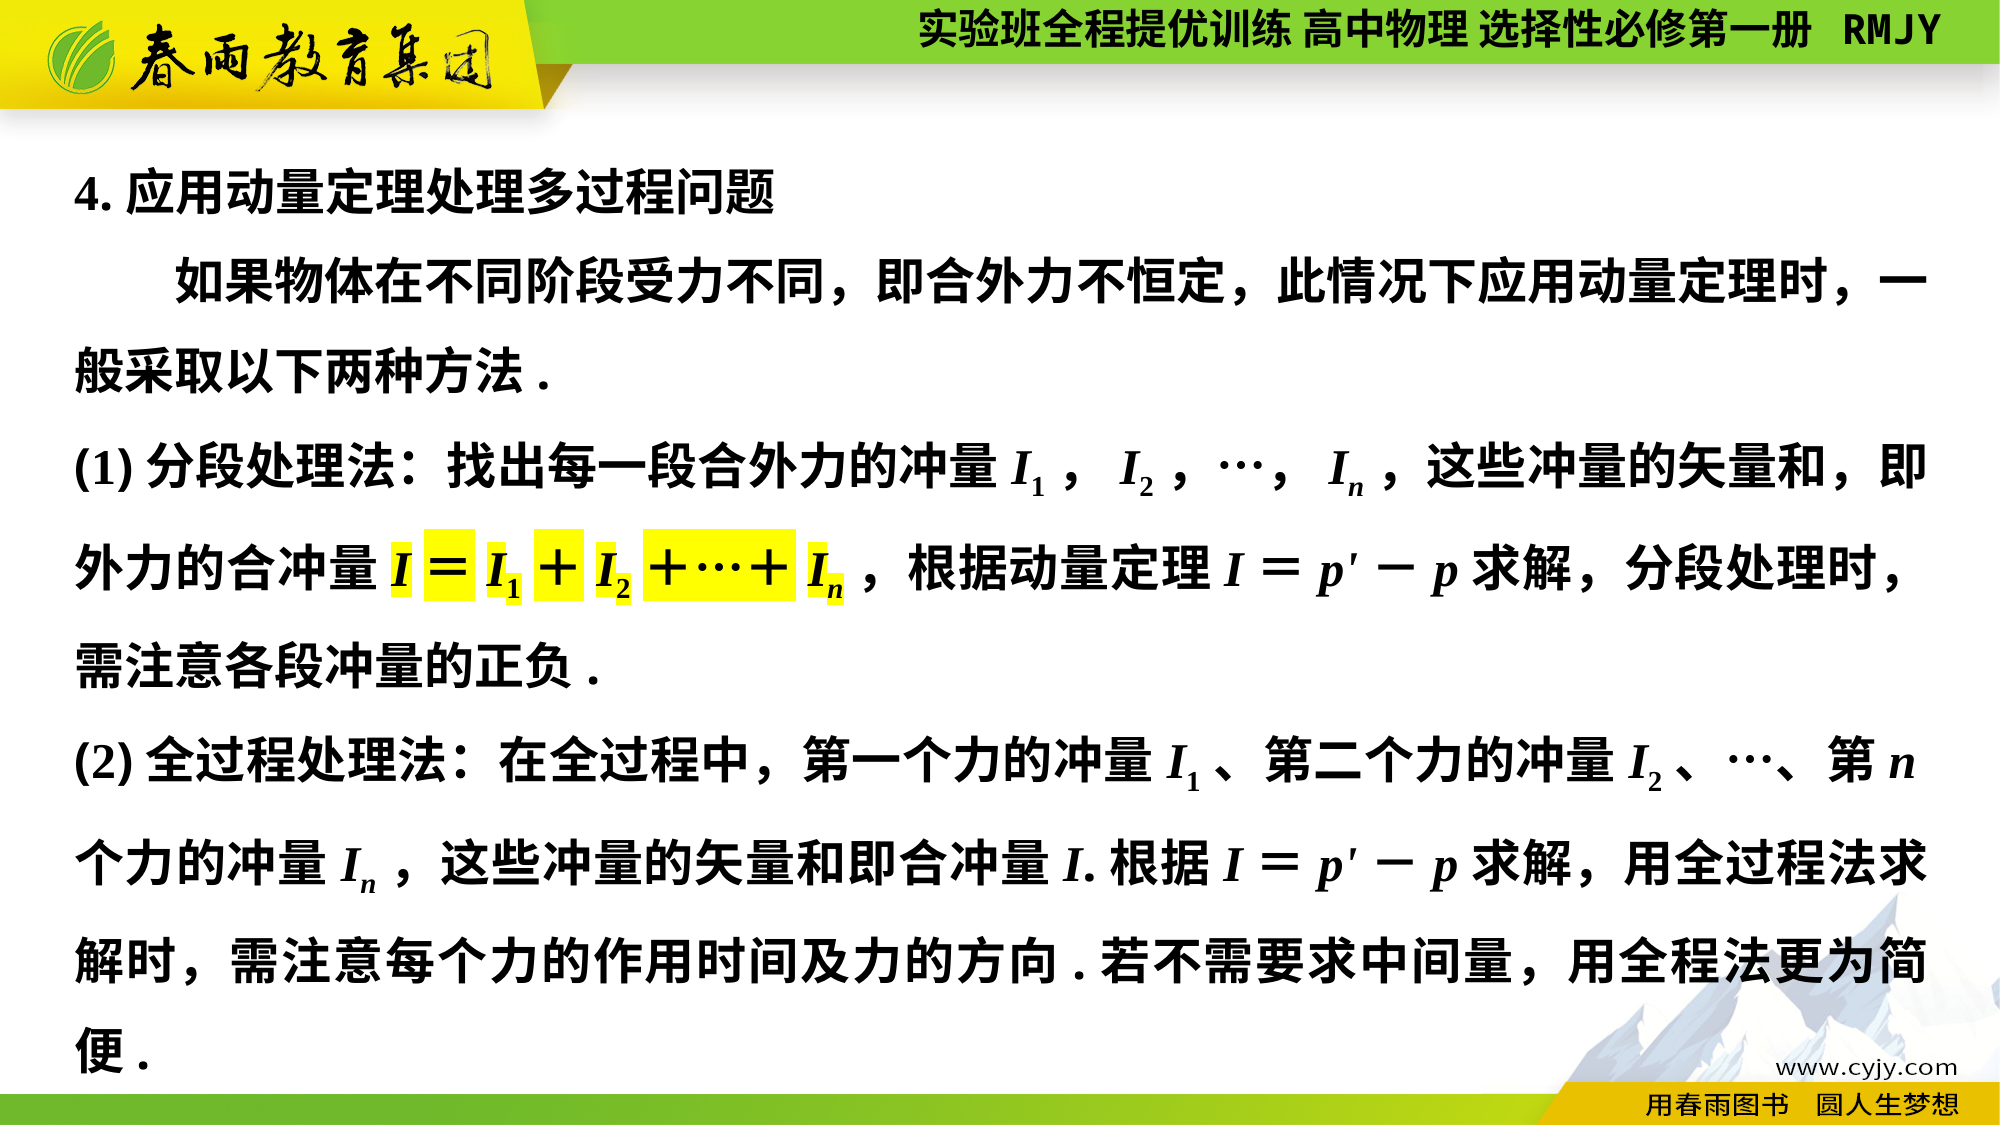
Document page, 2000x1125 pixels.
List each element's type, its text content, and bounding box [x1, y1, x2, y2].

list 4.应用动量定理处理多过程问题 如果物体在不同阶段受力不同，即合外力不恒定，此情况下应用动量定理时，一般采取以下两种方法. (1)分段处理法：找出每一段合外力的冲量I1，I2，…，In，这些冲量的矢量和，即外力的合冲量I＝I1＋I2＋…＋In，根据动量定理I＝p'－p求解，分段处理时，需注意各段冲量的正负. (2)全过程处理法：在全过程中，第一个力的冲量I1、第二个力的冲量I2、…、第n个力的冲量In，这些冲量的矢量和即合冲量I.根据I＝p'－p求解，用全过程法求解时，需注意每个力的作用时间及力的方向.若不需要求中间量，用全程法更为简便. [59, 122, 1944, 956]
picture [0, 0, 2000, 1125]
